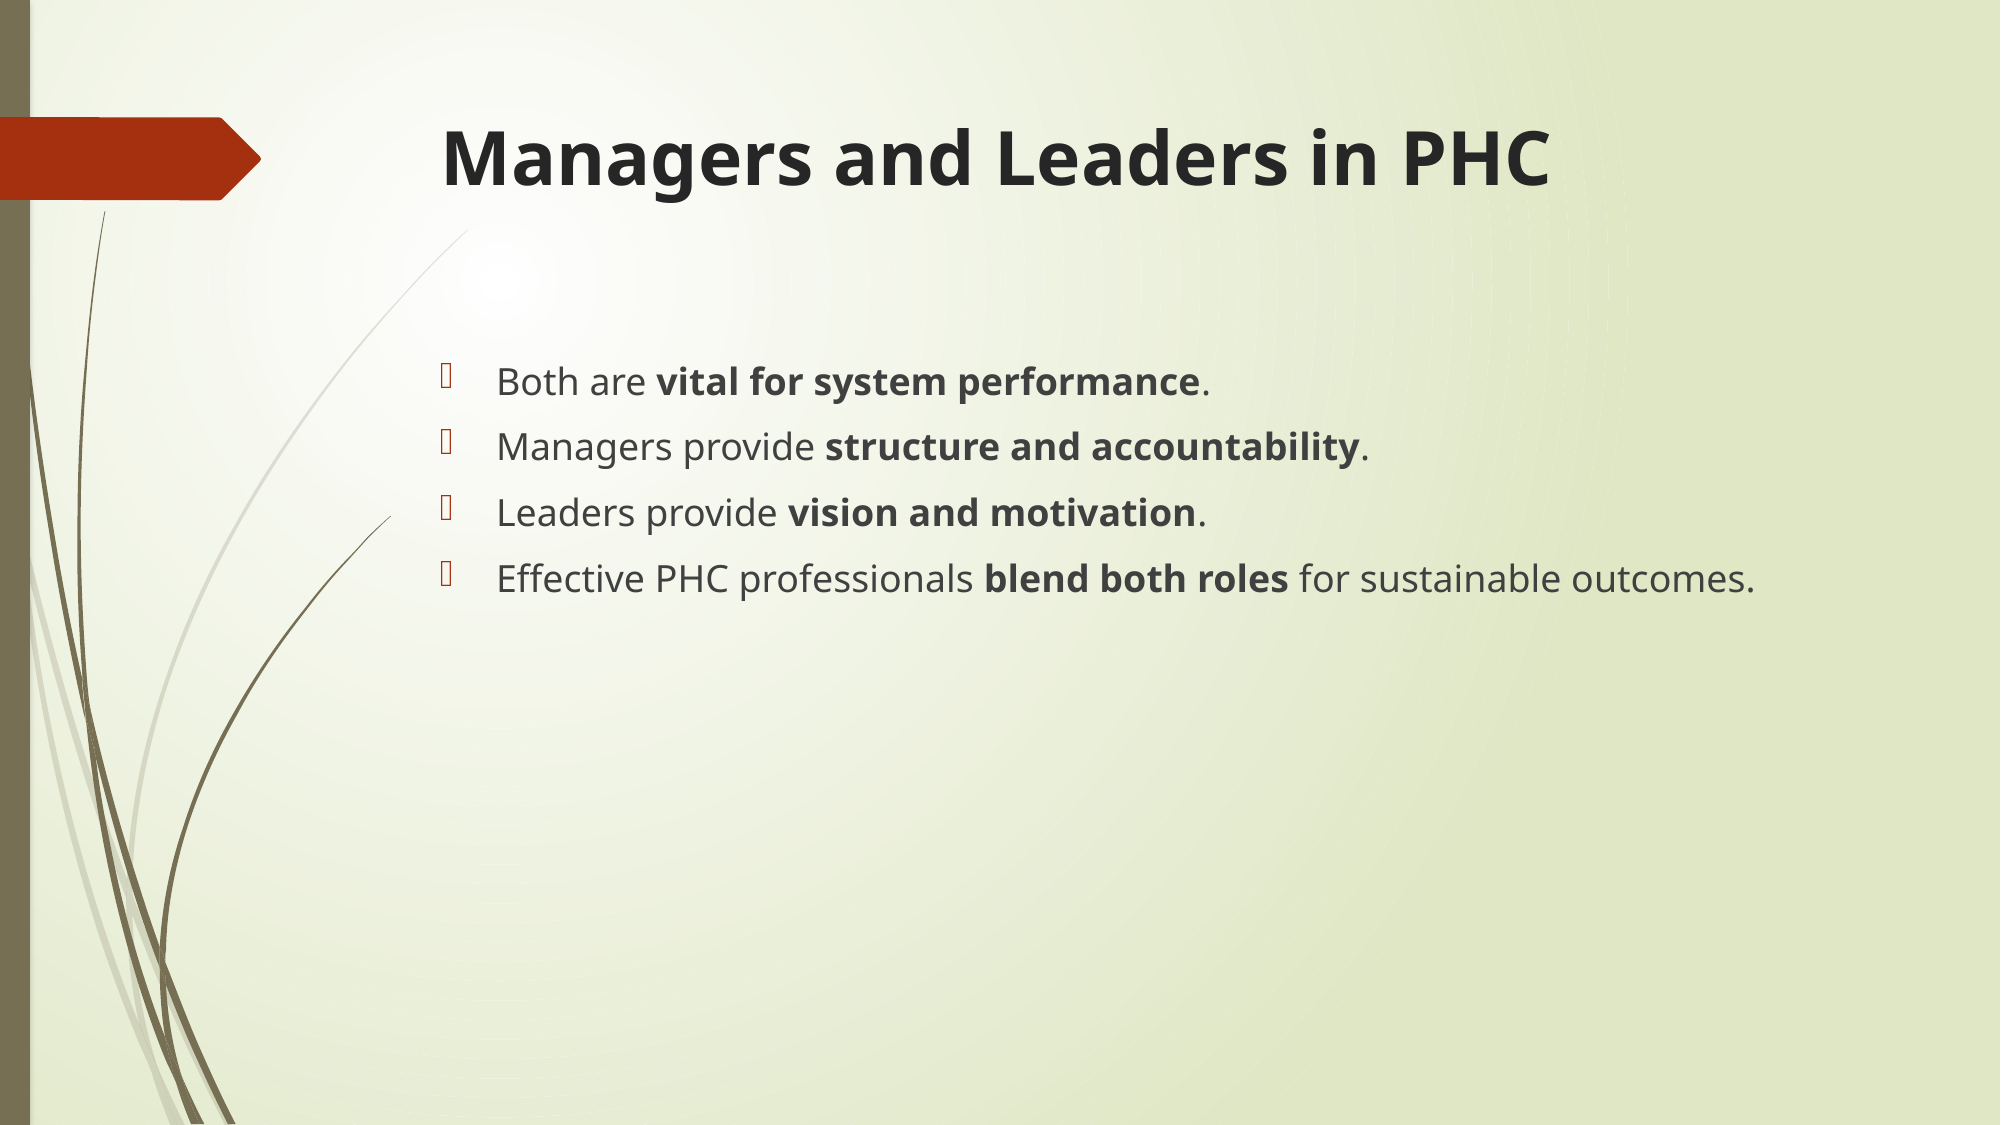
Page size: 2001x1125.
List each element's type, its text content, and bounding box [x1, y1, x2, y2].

title Managers and Leaders in PHC [425, 102, 1888, 313]
list Both are vital for system performance. Managers provide structure and accountability. Leaders provide vision and motivation. Effective PHC professionals blend both roles for sustainable outcomes. [424, 350, 1888, 970]
